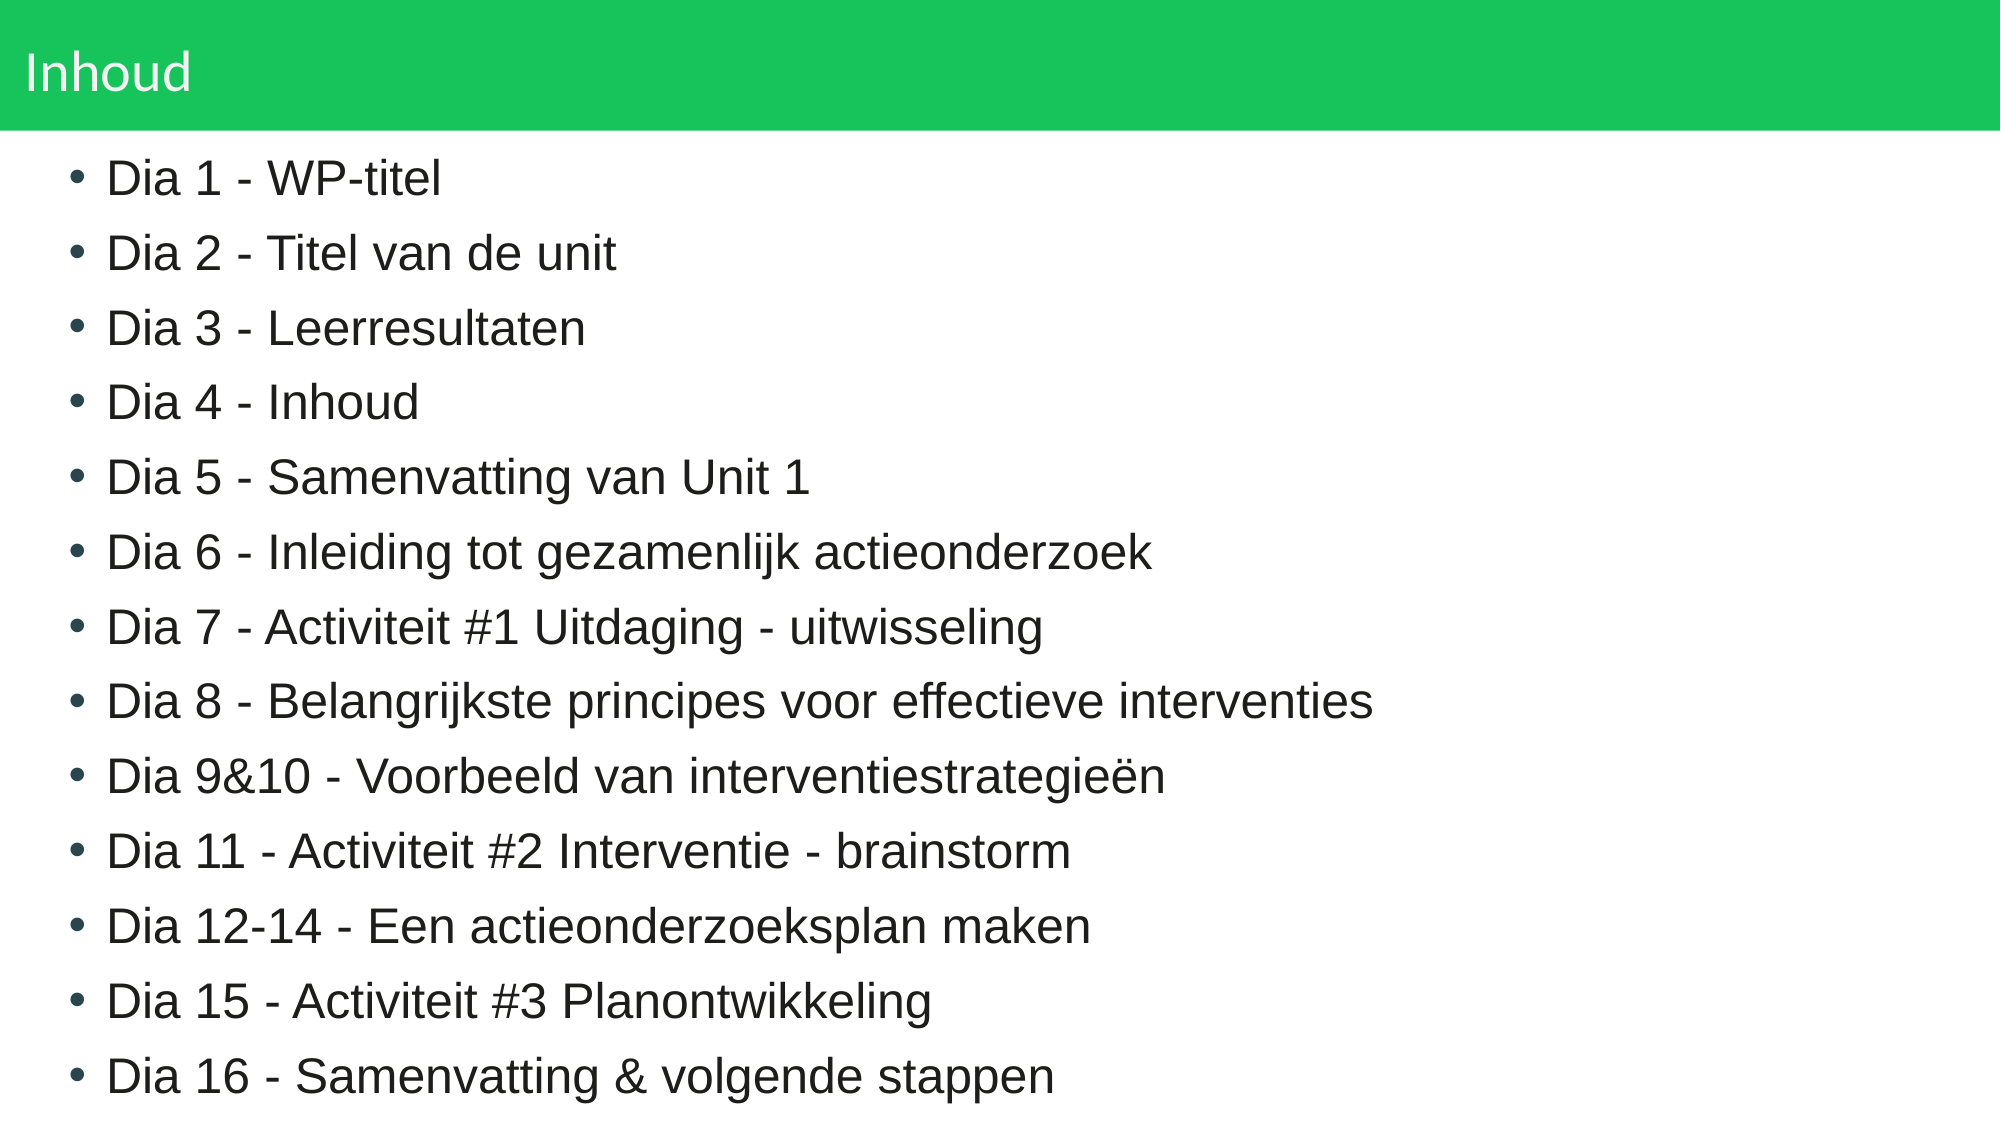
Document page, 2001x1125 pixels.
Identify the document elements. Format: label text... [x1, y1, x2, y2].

title Inhoud [16, 13, 1976, 131]
list Dia 1 - WP-titel Dia 2 - Titel van de unit Dia 3 - Leerresultaten Dia 4 - Inhoud Dia 5 - Samenvatting van Unit 1 Dia 6 - Inleiding tot gezamenlijk actieonderzoek Dia 7 - Activiteit #1 Uitdaging - uitwisseling Dia 8 - Belangrijkste principes voor effectieve interventies Dia 9&10 - Voorbeeld van interventiestrategieën Dia 11 - Activiteit #2 Interventie - brainstorm Dia 12-14 - Een actieonderzoeksplan maken Dia 15 - Activiteit #3 Planontwikkeling Dia 16 - Samenvatting & volgende stappen [16, 144, 1976, 1108]
